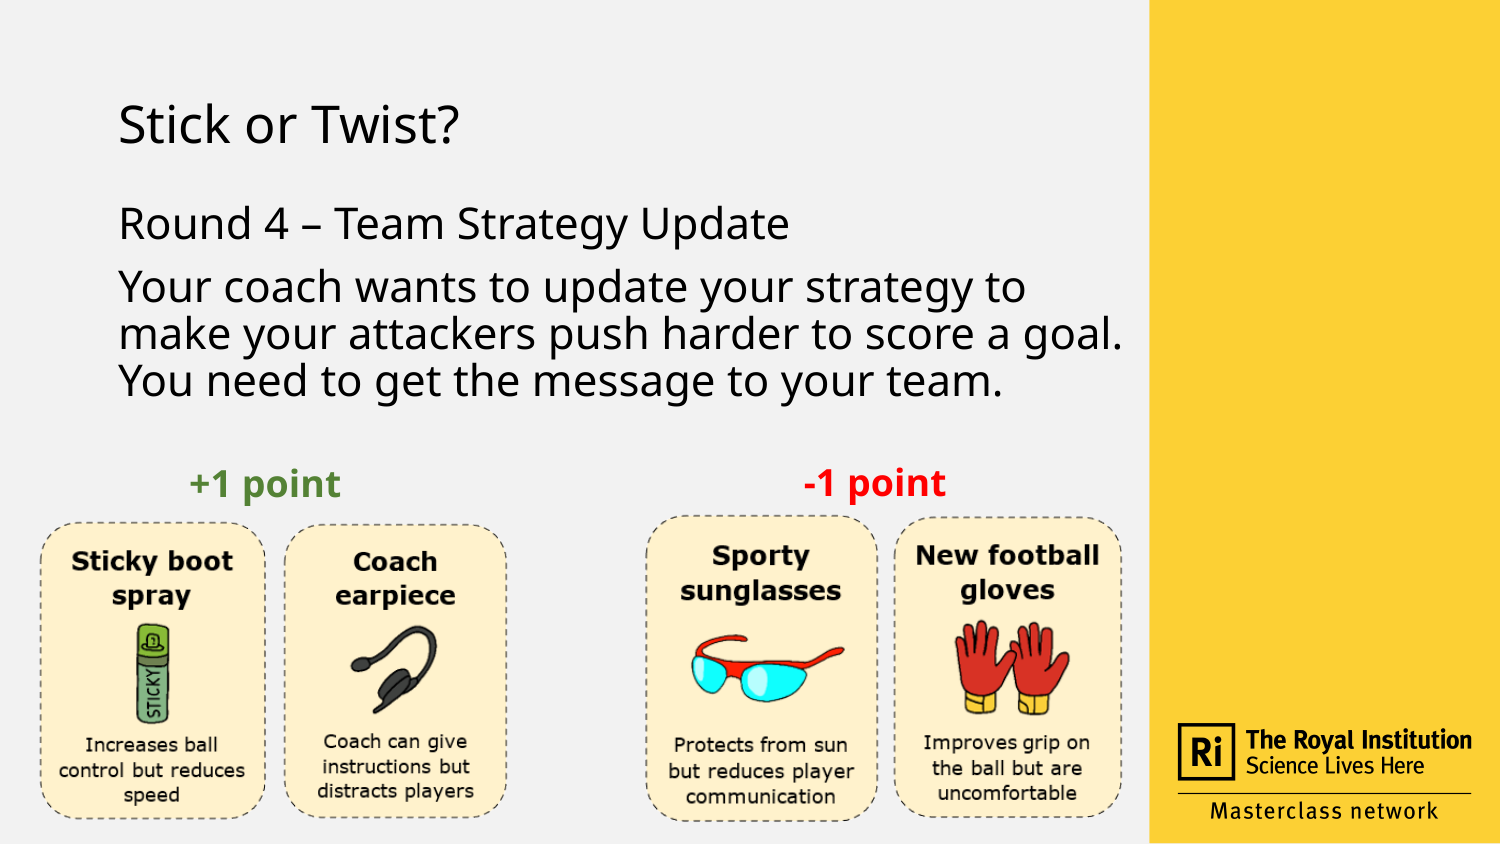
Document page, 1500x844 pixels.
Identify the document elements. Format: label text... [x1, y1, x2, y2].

title Stick or Twist? [103, 44, 1397, 208]
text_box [631, 451, 1303, 831]
list Round 4 – Team Strategy Update Your coach wants to update your strategy to make your attackers push harder to score a goal. You need to get the message to your team. [103, 194, 1151, 452]
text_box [32, 452, 631, 825]
picture [1149, 702, 1500, 844]
